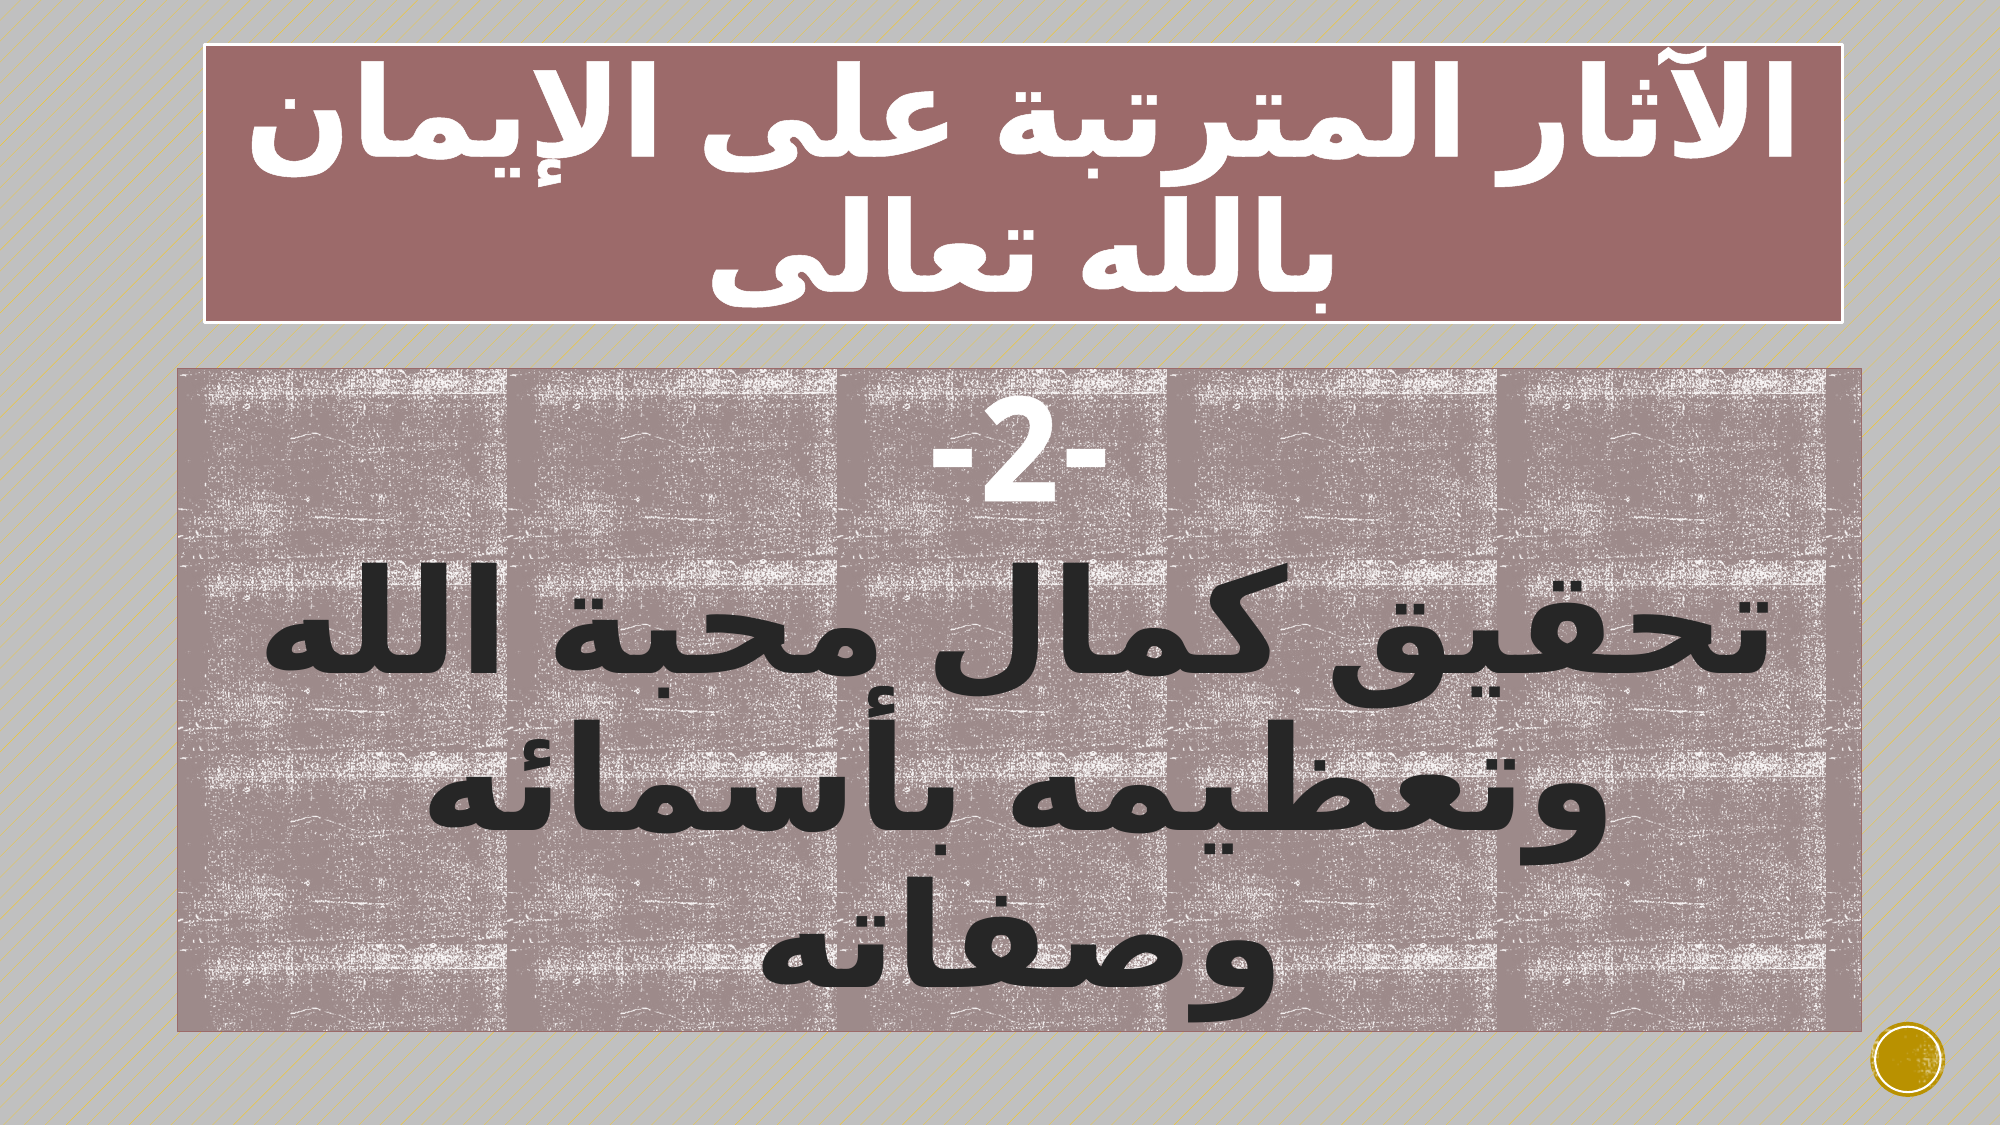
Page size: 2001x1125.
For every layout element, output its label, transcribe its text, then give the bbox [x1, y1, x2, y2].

title الآثار المترتبة على الإيمان بالله تعالى [203, 43, 1844, 324]
list -2- تحقيق كمال محبة الله وتعظيمه بأسمائه وصفاته [177, 368, 1862, 1032]
